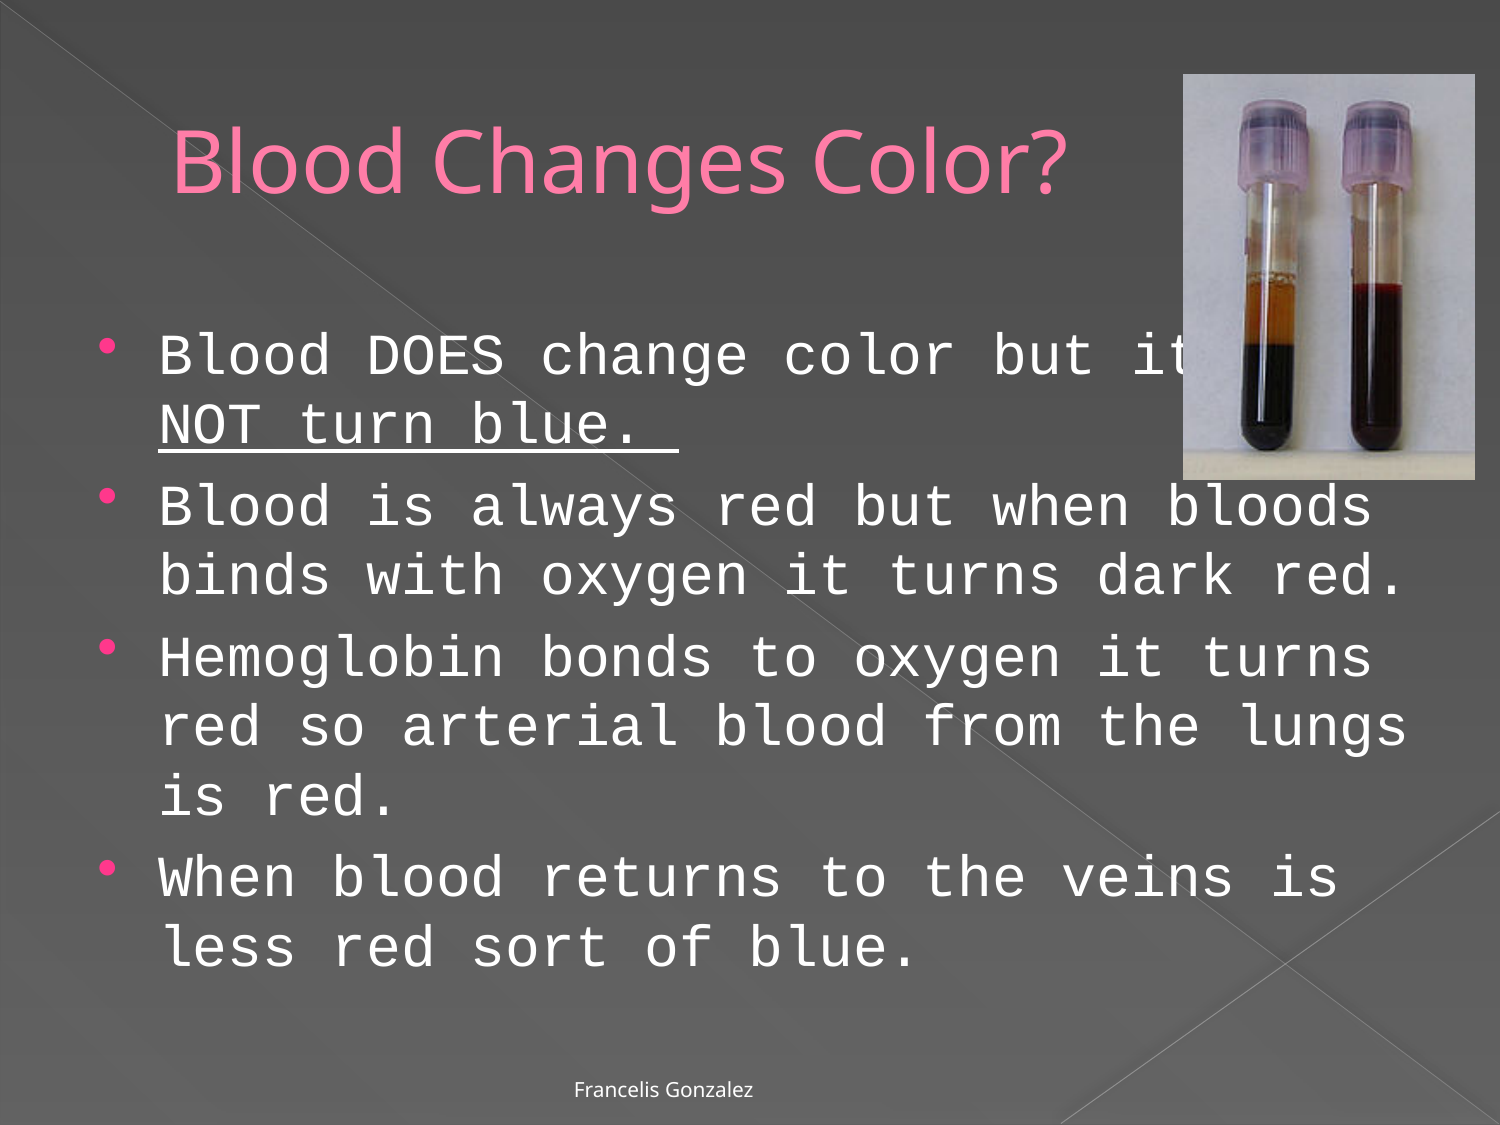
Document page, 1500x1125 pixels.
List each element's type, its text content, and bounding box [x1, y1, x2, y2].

picture [1182, 74, 1475, 480]
footer Francelis Gonzalez [75, 1063, 774, 1113]
title Blood Changes Color? [75, 43, 1425, 274]
list Blood DOES change color but it DOES NOT turn blue. Blood is always red but when bloods binds with oxygen it turns dark red. Hemoglobin bonds to oxygen it turns red so arterial blood from the lungs is red. When blood returns to the veins is less red sort of blue. [75, 308, 1425, 1059]
